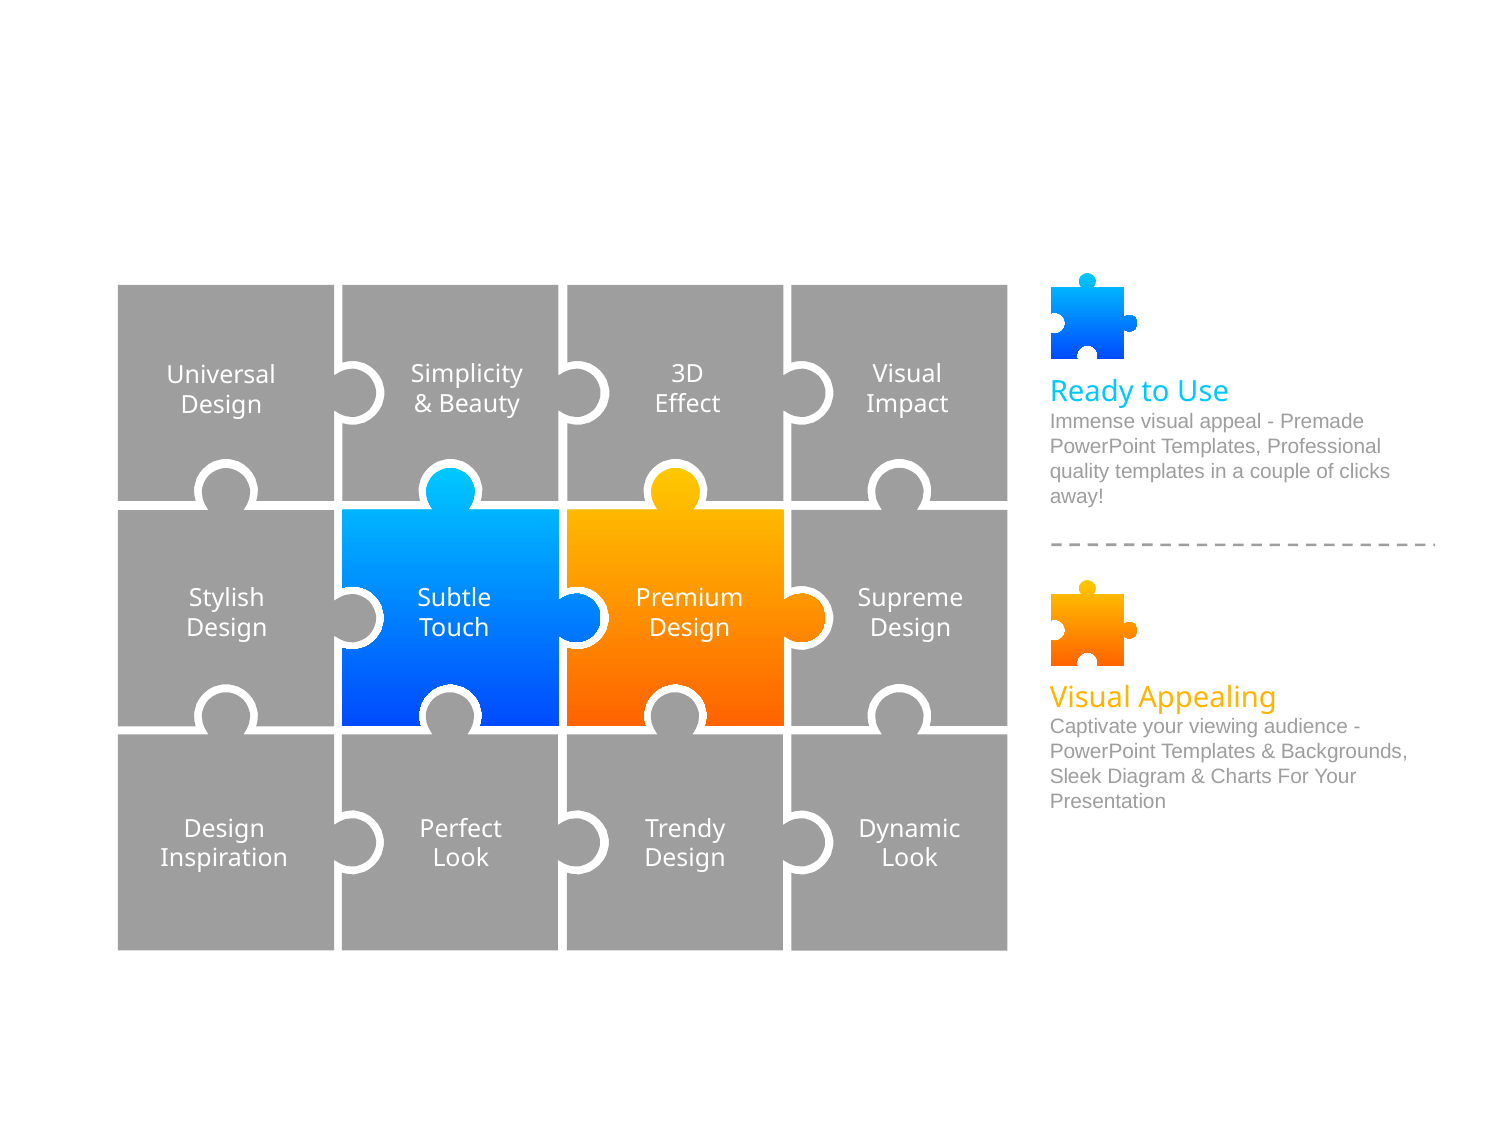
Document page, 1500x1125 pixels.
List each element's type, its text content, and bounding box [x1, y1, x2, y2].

text_box [342, 467, 601, 726]
text_box Visual Appealing Captivate your viewing audience - PowerPoint Templates & Backgrounds, Sleek Diagram & Charts For Your Presentation [1035, 670, 1424, 821]
text_box [567, 284, 826, 501]
text_box Universal Design [151, 351, 292, 427]
text_box Visual Impact [851, 349, 964, 425]
text_box Perfect Look [404, 804, 518, 880]
text_box 3D Effect [639, 349, 736, 425]
text_box [341, 692, 600, 951]
text_box Ready to Use Immense visual appeal - Premade PowerPoint Templates, Professional quality templates in a couple of clicks away! [1035, 365, 1424, 515]
text_box [117, 692, 377, 951]
text_box Subtle Touch [402, 574, 507, 649]
text_box [791, 467, 1008, 726]
text_box Simplicity & Beauty [395, 349, 539, 425]
text_box [342, 284, 601, 501]
text_box [791, 284, 1008, 501]
text_box [117, 284, 377, 501]
text_box Dynamic Look [843, 804, 976, 880]
text_box [117, 468, 377, 727]
text_box Stylish Design [171, 574, 283, 649]
text_box [567, 467, 826, 726]
text_box Design Inspiration [145, 804, 304, 880]
text_box Supreme Design [842, 574, 979, 649]
text_box [566, 692, 825, 951]
text_box [1051, 273, 1138, 360]
text_box Trendy Design [629, 804, 741, 880]
text_box [1051, 580, 1138, 667]
text_box Premium Design [620, 574, 759, 649]
text_box [791, 692, 1008, 951]
